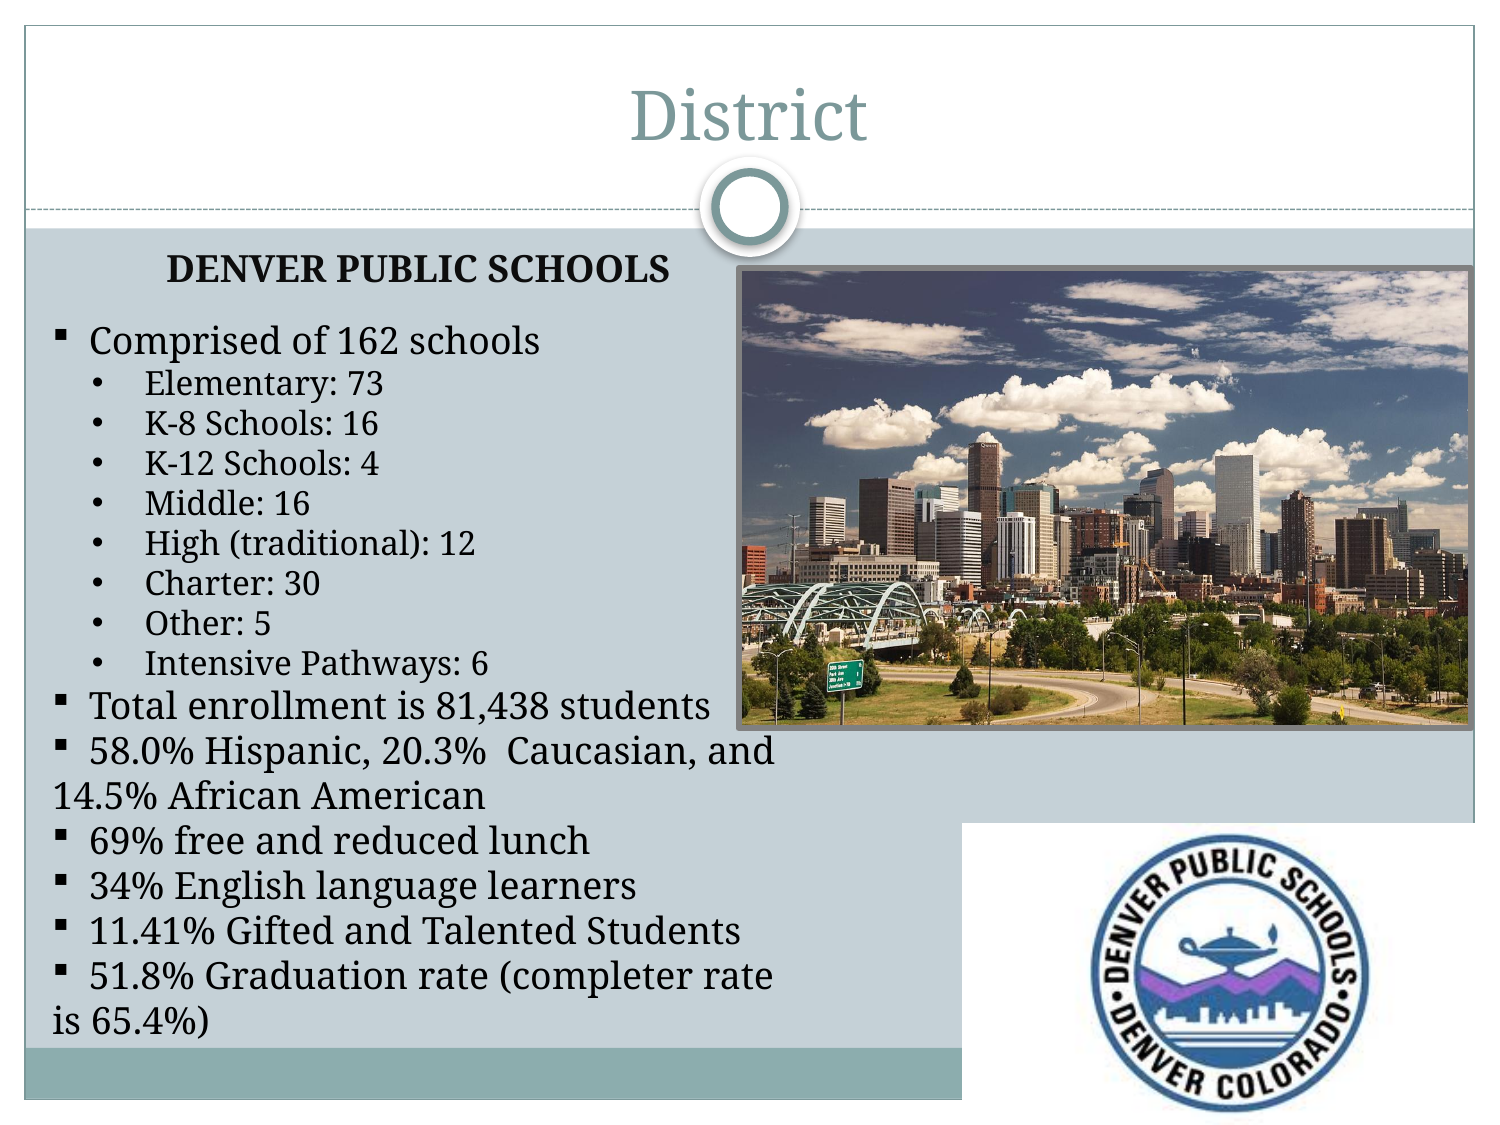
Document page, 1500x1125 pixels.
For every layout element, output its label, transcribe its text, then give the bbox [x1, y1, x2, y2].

text_box DENVER PUBLIC SCHOOLS Comprised of 162 schools Elementary: 73 K-8 Schools: 16 K-12 Schools: 4 Middle: 16 High (traditional): 12 Charter: 30 Other: 5 Intensive Pathways: 6 Total enrollment is 81,438 students 58.0% Hispanic, 20.3% Caucasian, and 14.5% African American 69% free and reduced lunch 34% English language learners 11.41% Gifted and Talented Students 51.8% Graduation rate (completer rate is 65.4%) [37, 237, 800, 1125]
title District [49, 37, 1450, 162]
picture [741, 271, 1469, 726]
picture [962, 823, 1500, 1125]
